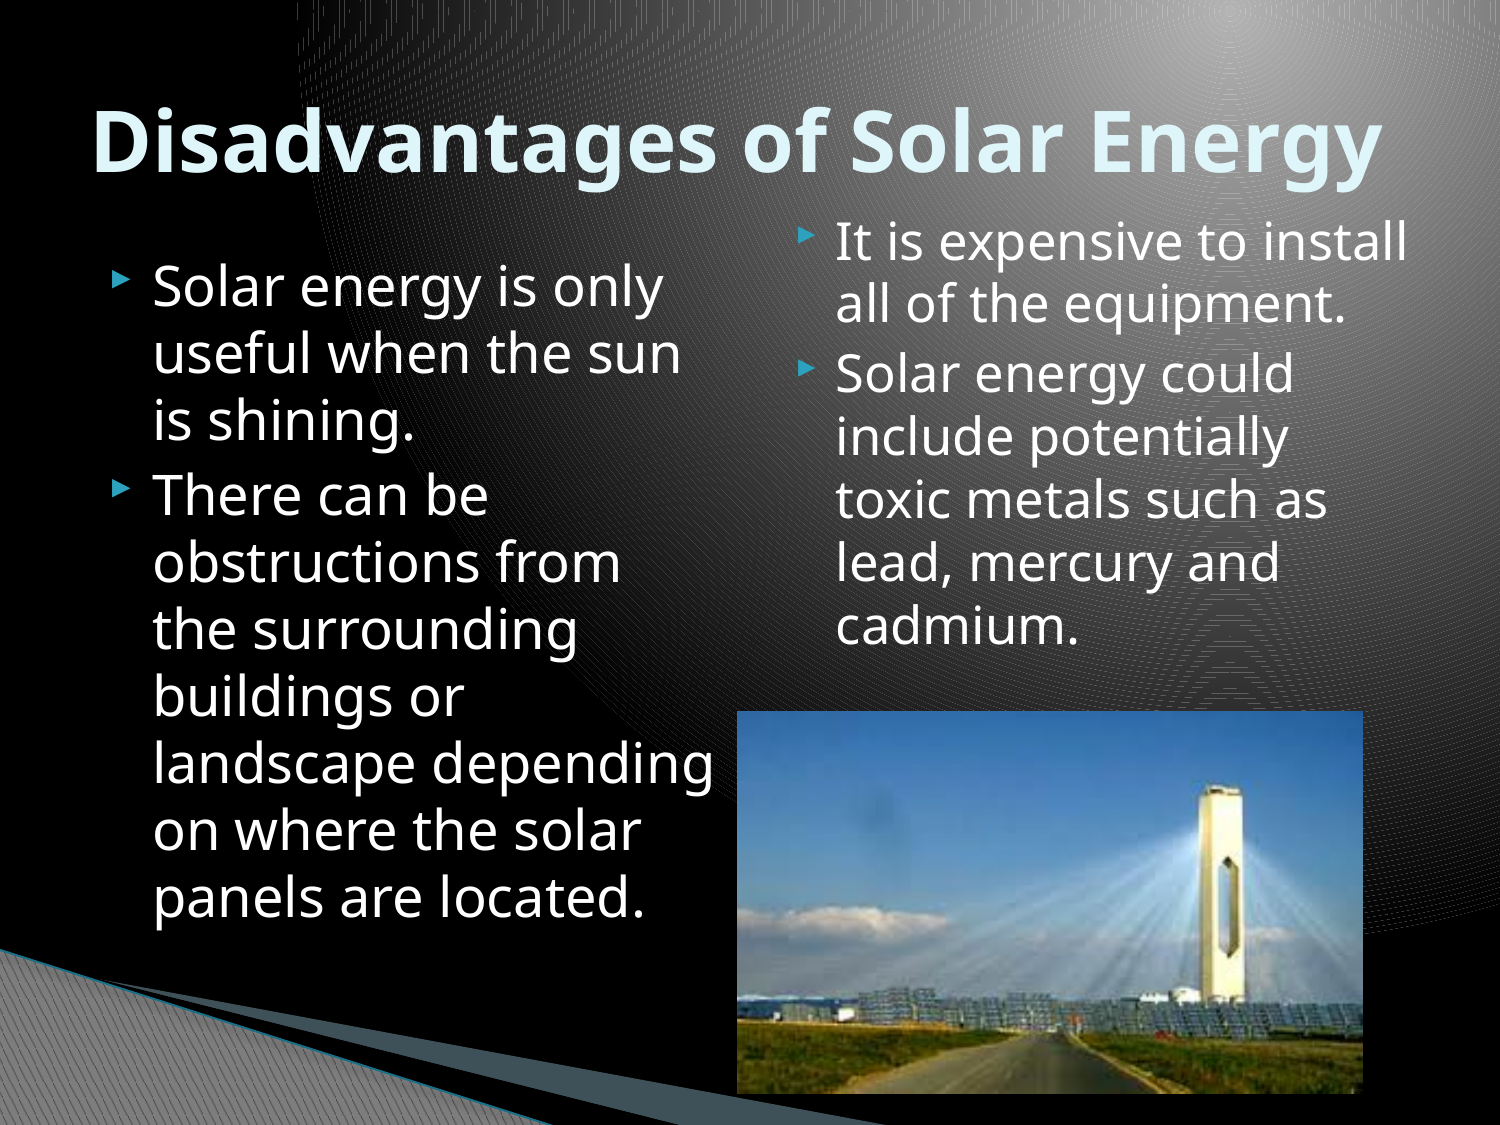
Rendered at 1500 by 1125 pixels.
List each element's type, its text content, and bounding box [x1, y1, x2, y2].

picture [737, 711, 1363, 1094]
title Disadvantages of Solar Energy [75, 45, 1425, 233]
picture [0, 952, 543, 1125]
list Solar energy is only useful when the sun is shining. There can be obstructions from the surrounding buildings or landscape depending on where the solar panels are located. [74, 242, 738, 986]
list It is expensive to install all of the equipment. Solar energy could include potentially toxic metals such as lead, mercury and cadmium. [762, 199, 1426, 713]
